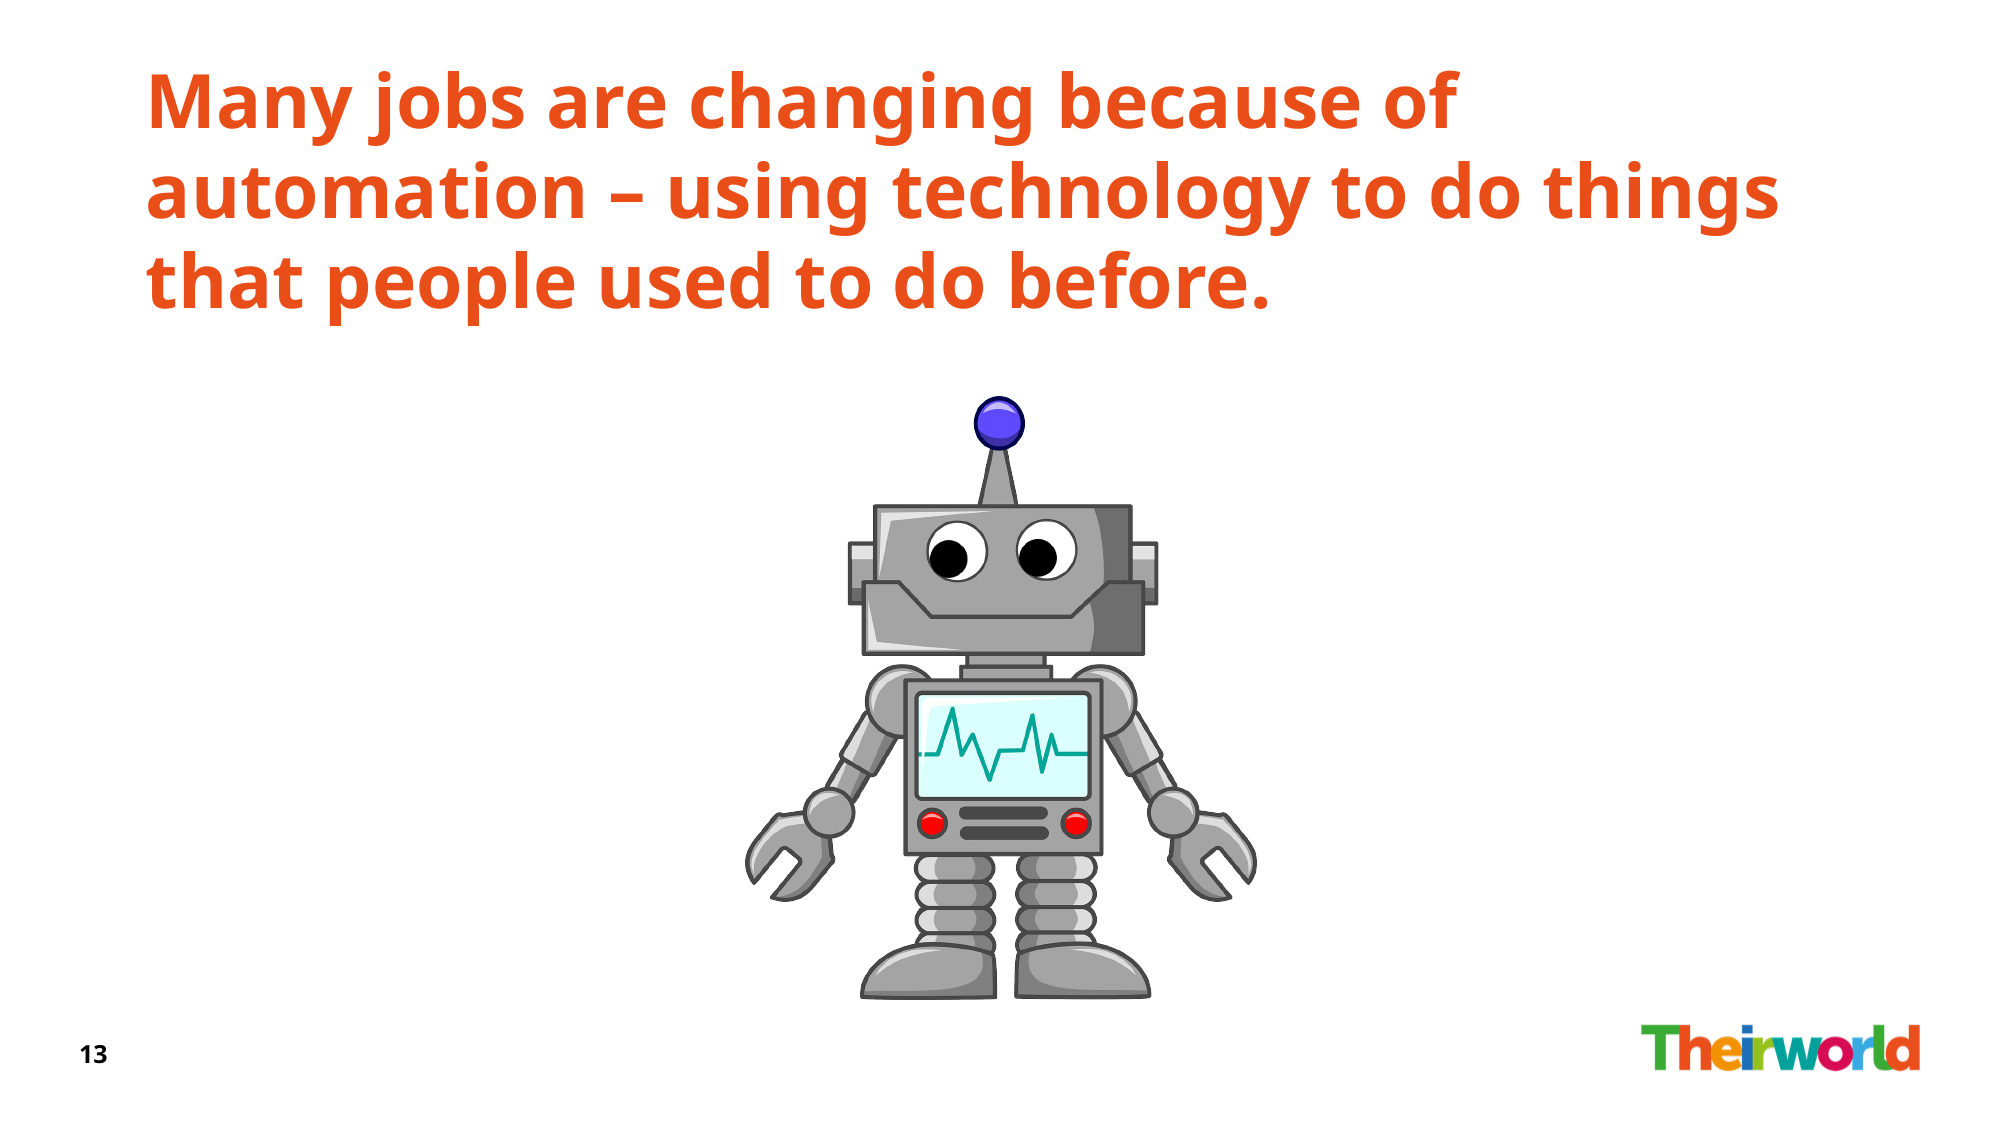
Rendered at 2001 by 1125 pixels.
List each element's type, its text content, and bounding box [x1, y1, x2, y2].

slide_number 13 [79, 1023, 190, 1073]
picture [1633, 1014, 1928, 1082]
picture [745, 396, 1257, 1000]
title Many jobs are changing because of automation – using technology to do things that people used to do before. [130, 46, 1882, 647]
